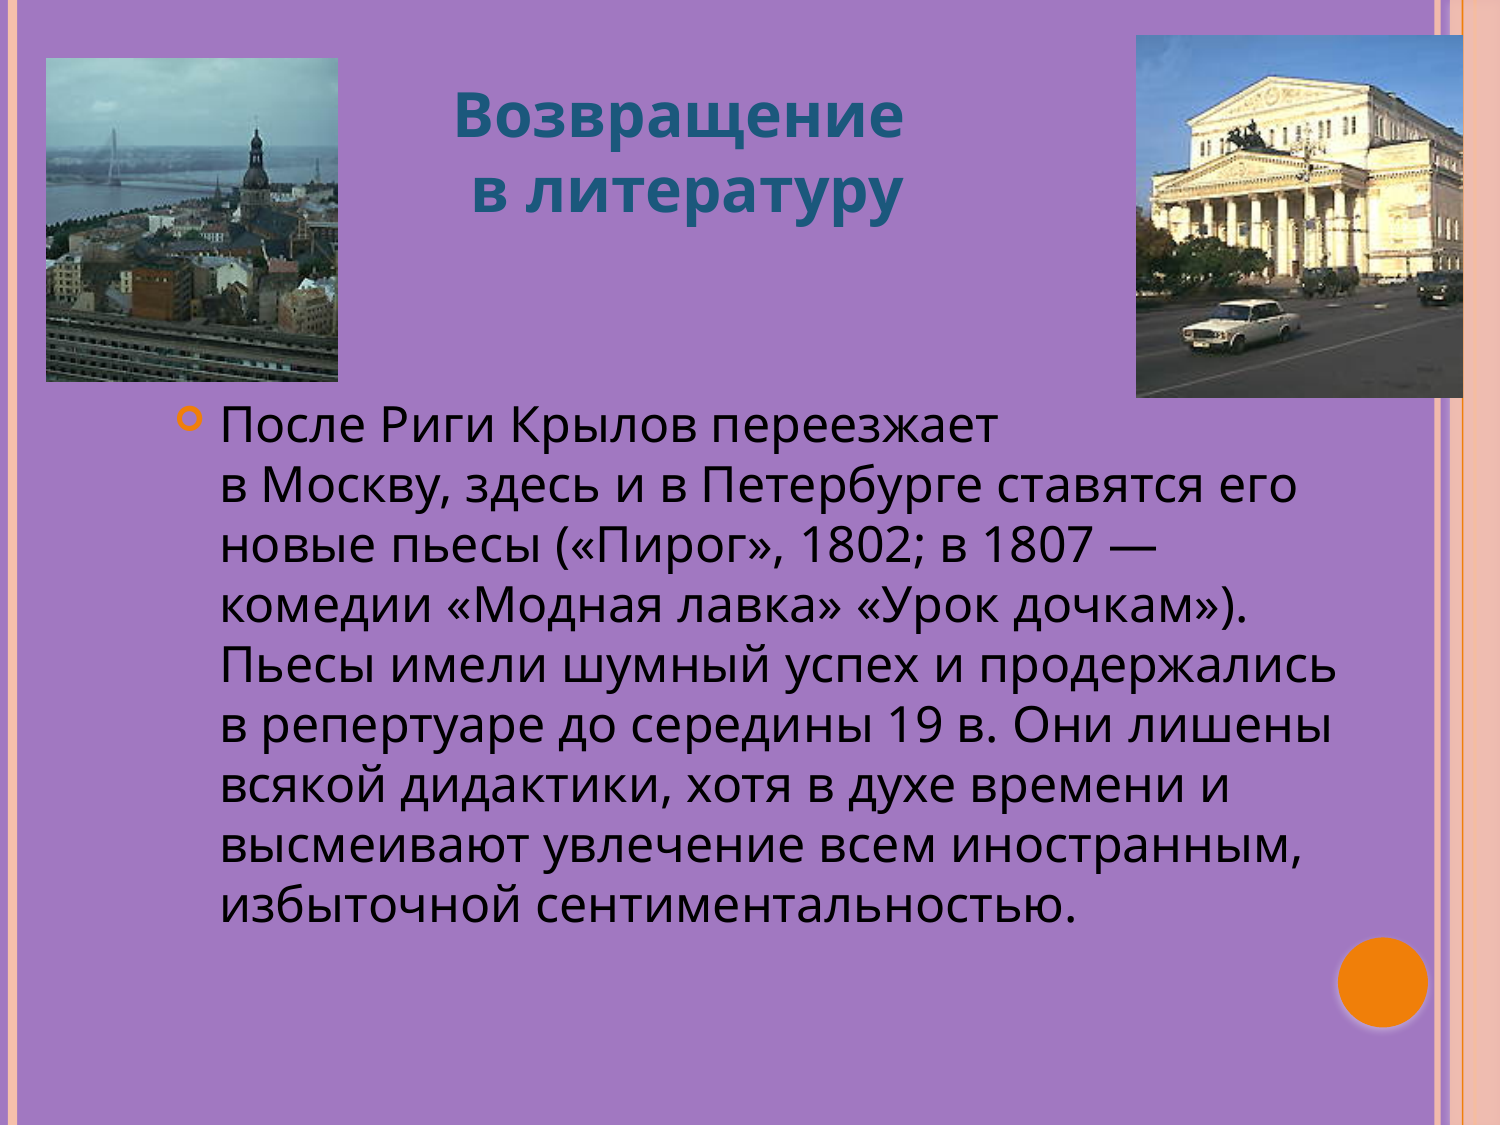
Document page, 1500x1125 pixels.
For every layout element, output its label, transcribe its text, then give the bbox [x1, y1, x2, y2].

picture [1136, 34, 1463, 398]
list После Риги Крылов переезжает в Москву, здесь и в Петербурге ставятся его новые пьесы («Пирог», 1802; в 1807 — комедии «Модная лавка» «Урок дочкам»). Пьесы имели шумный успех и продержались в репертуаре до середины 19 в. Они лишены всякой дидактики, хотя в духе времени и высмеивают увлечение всем иностранным, избыточной сентиментальностью. [159, 385, 1385, 1125]
picture [46, 58, 338, 383]
title Возвращение в литературу [75, 45, 1130, 233]
